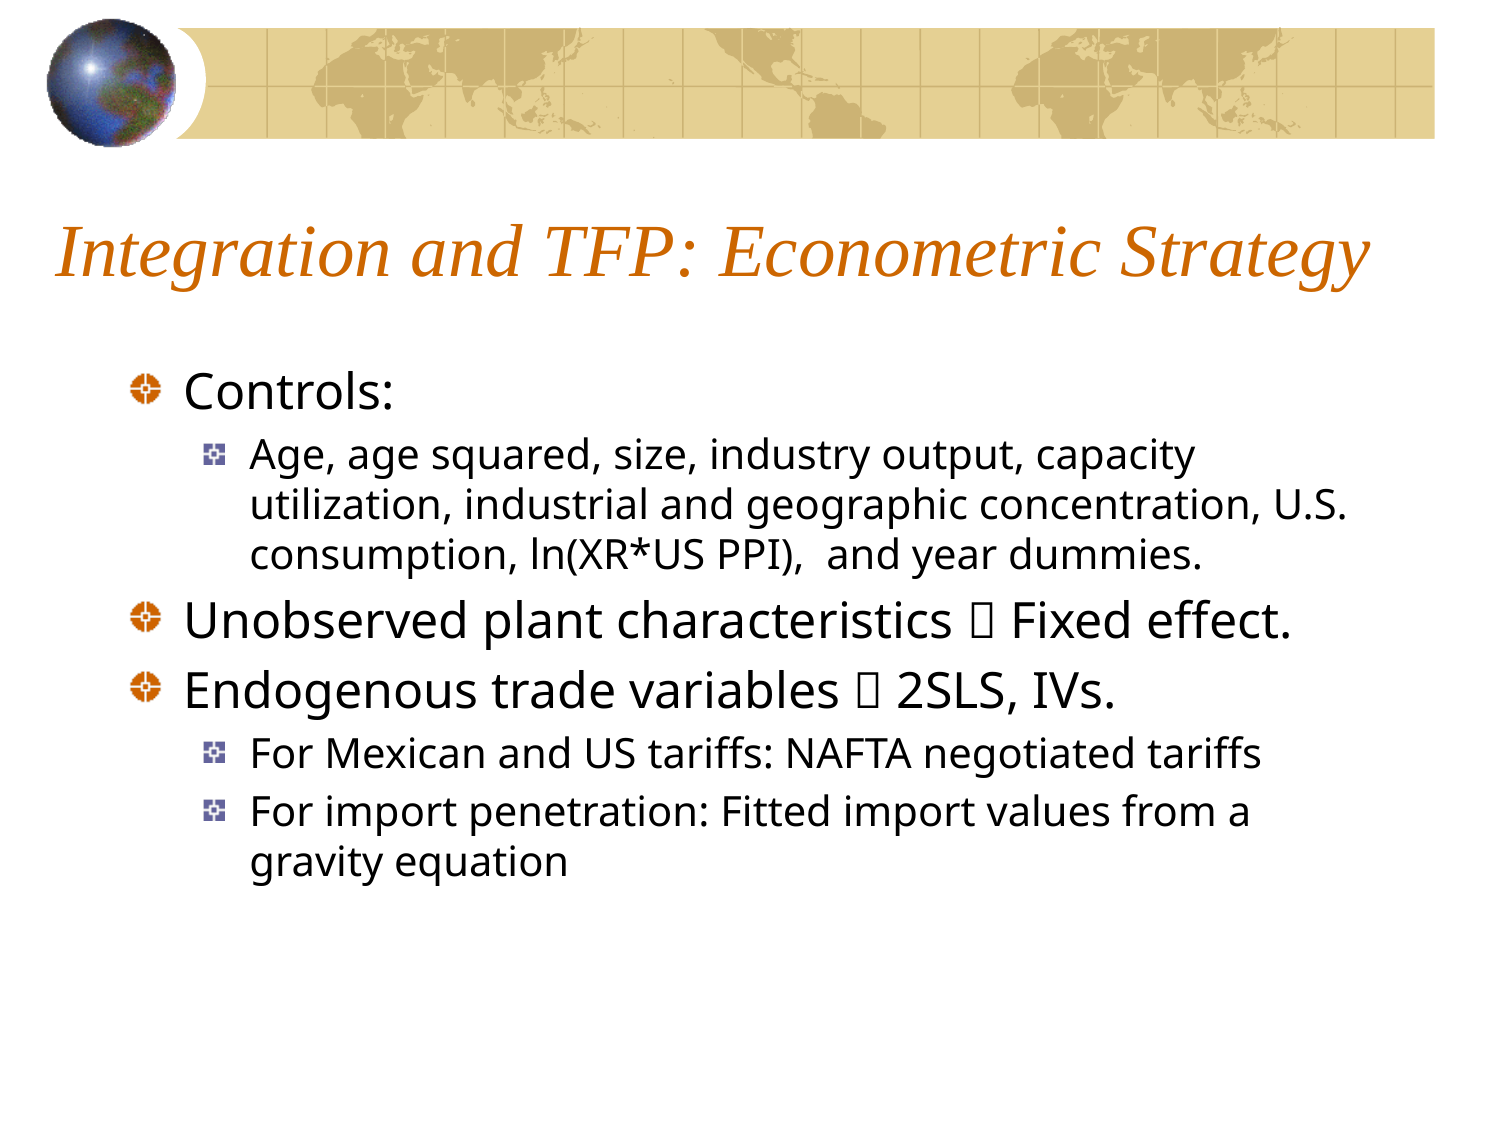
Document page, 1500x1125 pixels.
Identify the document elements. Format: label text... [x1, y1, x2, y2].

picture [127, 670, 163, 706]
picture [42, 14, 190, 151]
picture [202, 442, 225, 465]
picture [202, 798, 225, 821]
title Integration and TFP: Econometric Strategy [40, 152, 1451, 341]
list Controls: Age, age squared, size, industry output, capacity utilization, industrial and geographic concentration, U.S. consumption, ln(XR*US PPI), and year dummies. Unobserved plant characteristics  Fixed effect. Endogenous trade variables  2SLS, IVs. For Mexican and US tariffs: NAFTA negotiated tariffs For import penetration: Fitted import values from a gravity equation [112, 352, 1388, 1028]
picture [127, 600, 163, 636]
picture [202, 740, 225, 763]
picture [127, 372, 163, 408]
